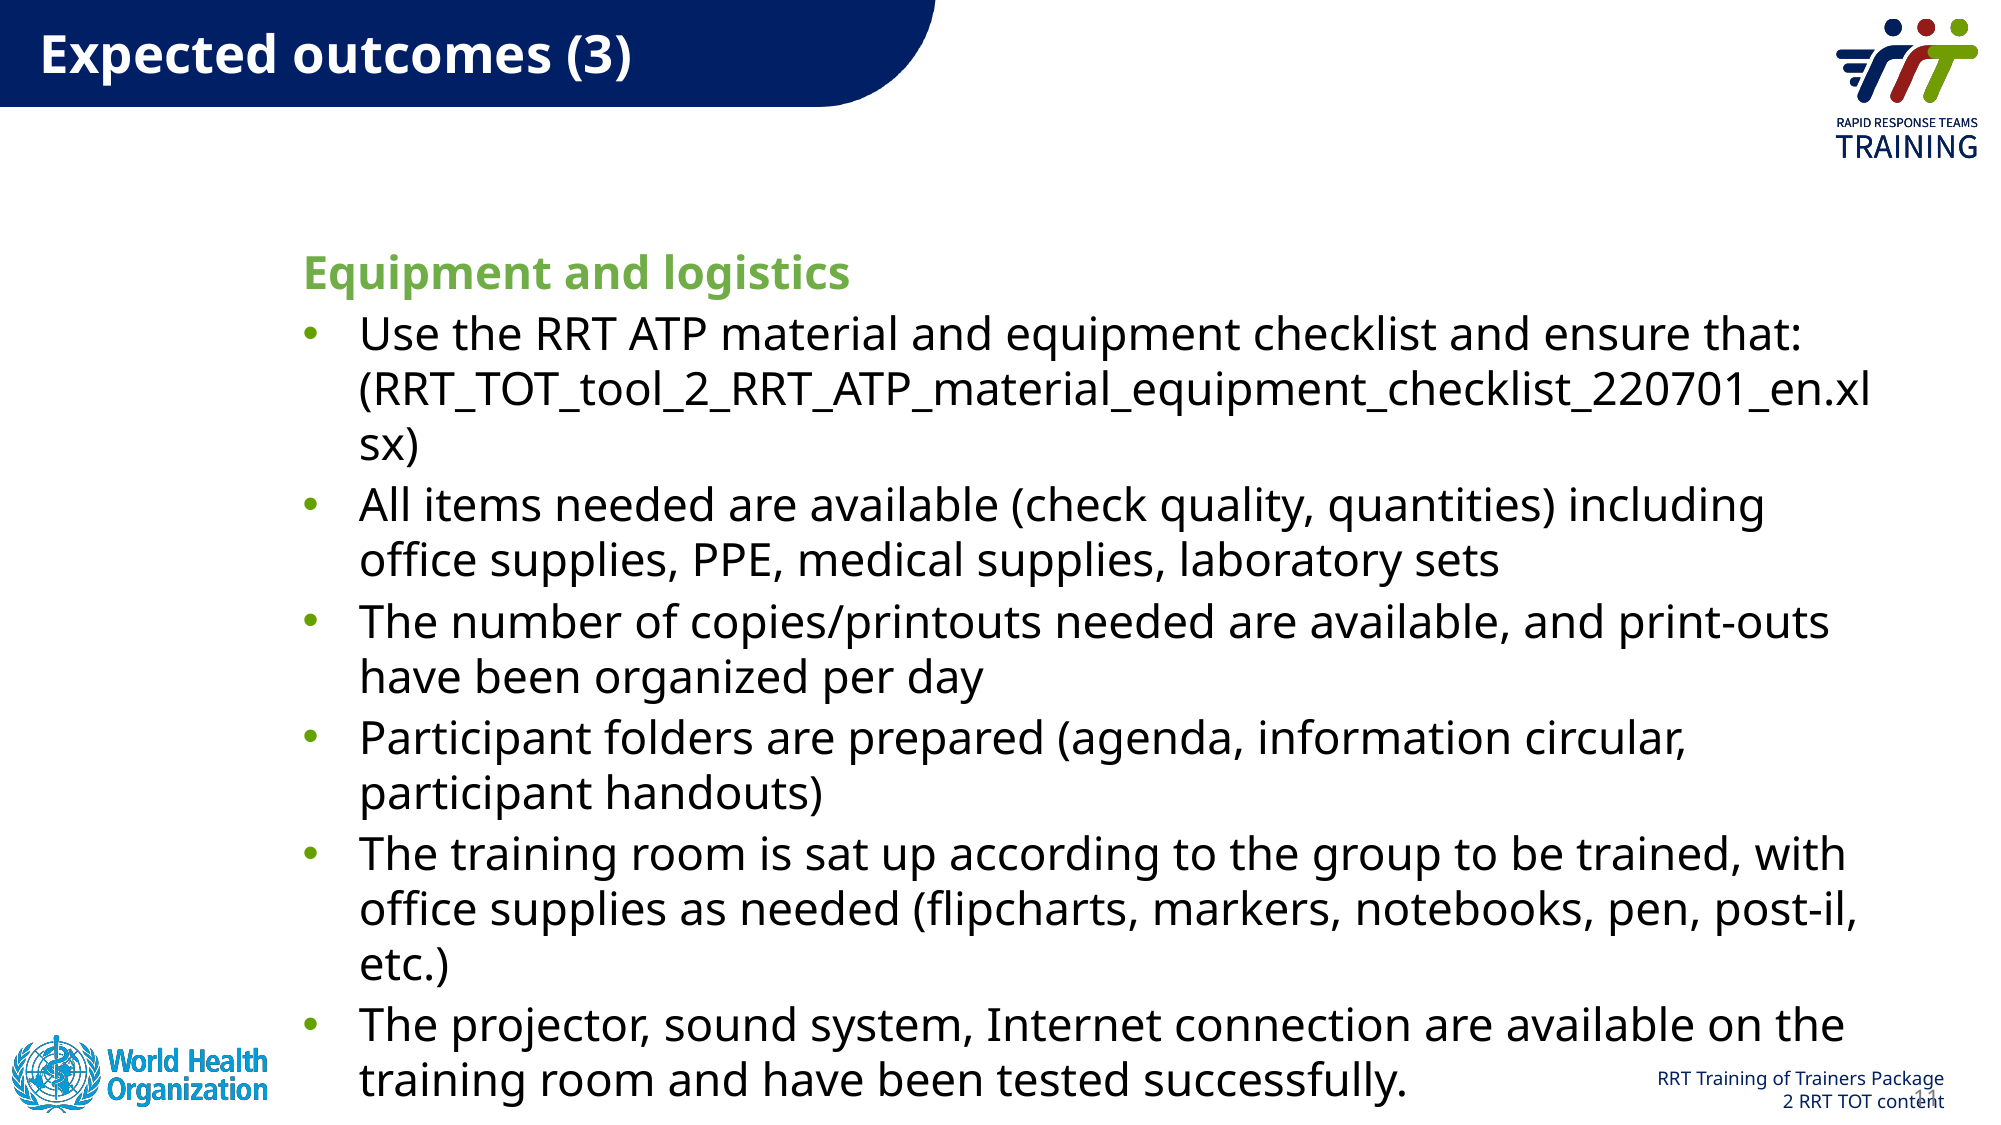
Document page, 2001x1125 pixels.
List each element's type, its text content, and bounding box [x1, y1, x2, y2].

picture [59, 1035, 267, 1113]
picture [46, 1056, 54, 1062]
picture [12, 1083, 48, 1113]
picture [36, 1088, 78, 1105]
picture [22, 1062, 26, 1077]
picture [30, 1083, 37, 1091]
picture [71, 1053, 90, 1091]
picture [1835, 19, 1978, 167]
picture [0, 0, 936, 107]
list Equipment and logistics Use the RRT ATP material and equipment checklist and ensure that: (RRT_TOT_tool_2_RRT_ATP_material_equipment_checklist_220701_en.xlsx) All items needed are available (check quality, quantities) including office supplies, PPE, medical supplies, laboratory sets The number of copies/printouts needed are available, and print-outs have been organized per day Participant folders are prepared (agenda, information circular, participant handouts) The training room is sat up according to the group to be trained, with office supplies as needed (flipcharts, markers, notebooks, pen, post-il, etc.) The projector, sound system, Internet connection are available on the training room and have been tested successfully. [294, 235, 1901, 1114]
picture [24, 1054, 36, 1087]
picture [34, 1054, 43, 1078]
picture [50, 1108, 62, 1113]
title Expected outcomes (3) [32, 3, 788, 111]
picture [40, 1062, 47, 1070]
picture [12, 1035, 54, 1068]
